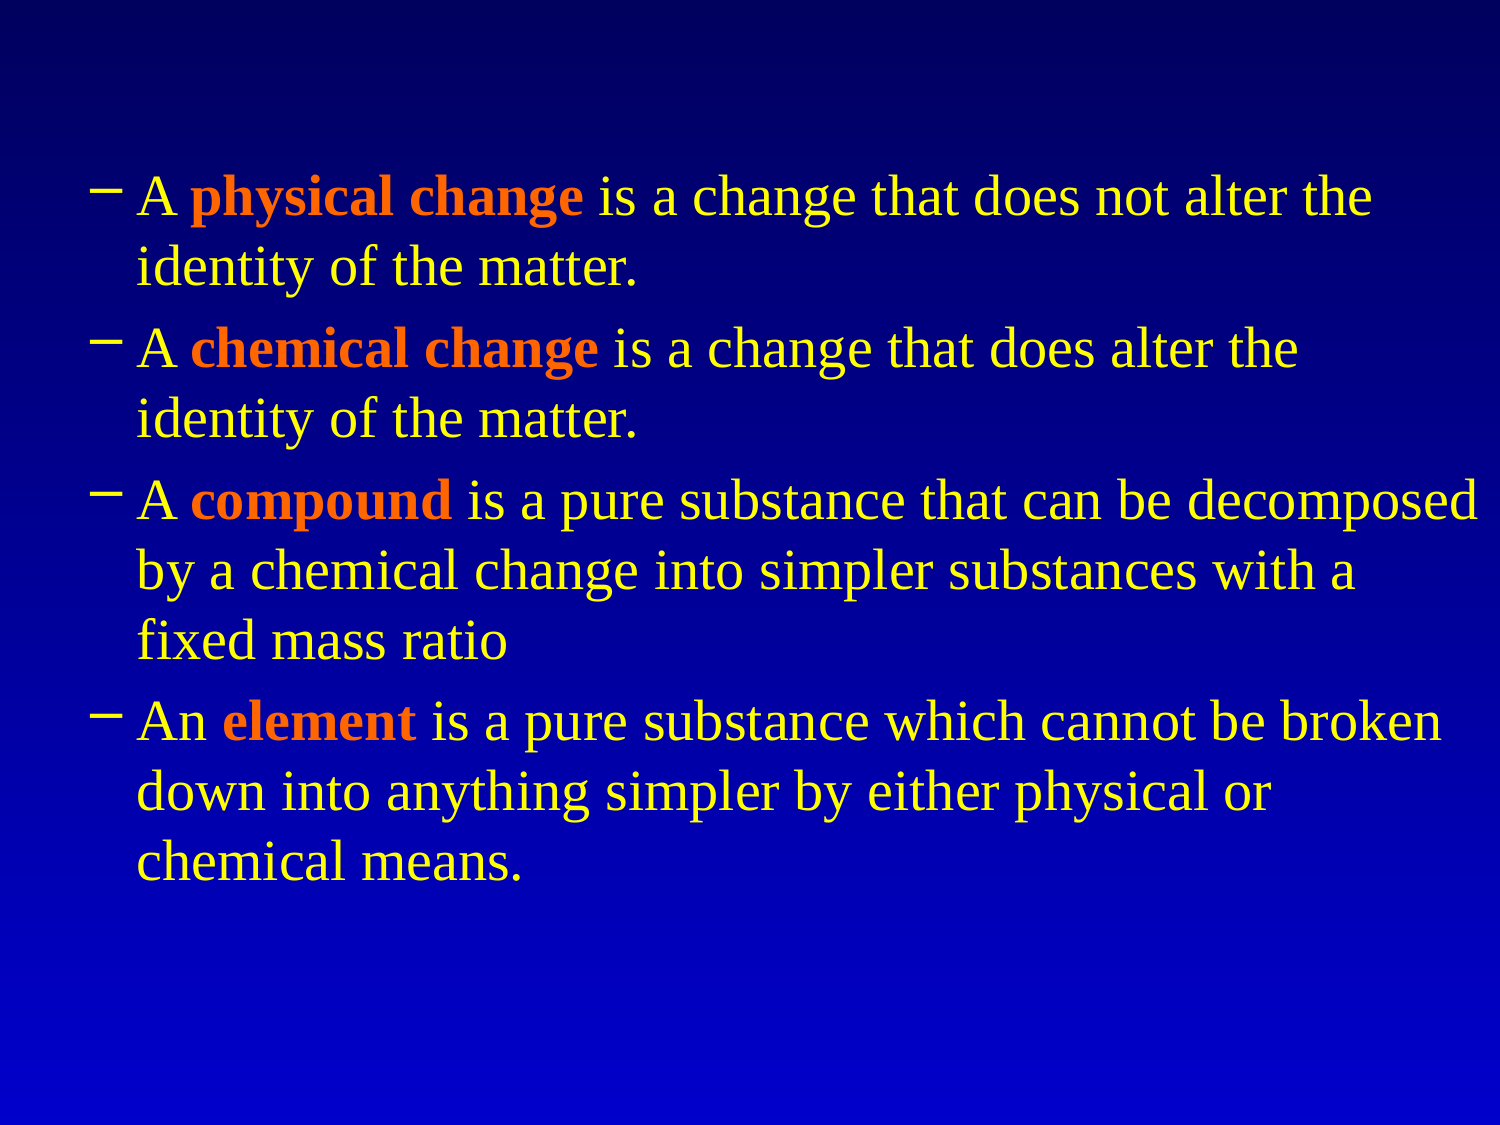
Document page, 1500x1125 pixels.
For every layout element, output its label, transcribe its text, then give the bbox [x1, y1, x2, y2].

list A physical change is a change that does not alter the identity of the matter. A chemical change is a change that does alter the identity of the matter. A compound is a pure substance that can be decomposed by a chemical change into simpler substances with a fixed mass ratio An element is a pure substance which cannot be broken down into anything simpler by either physical or chemical means. [0, 149, 1500, 1051]
